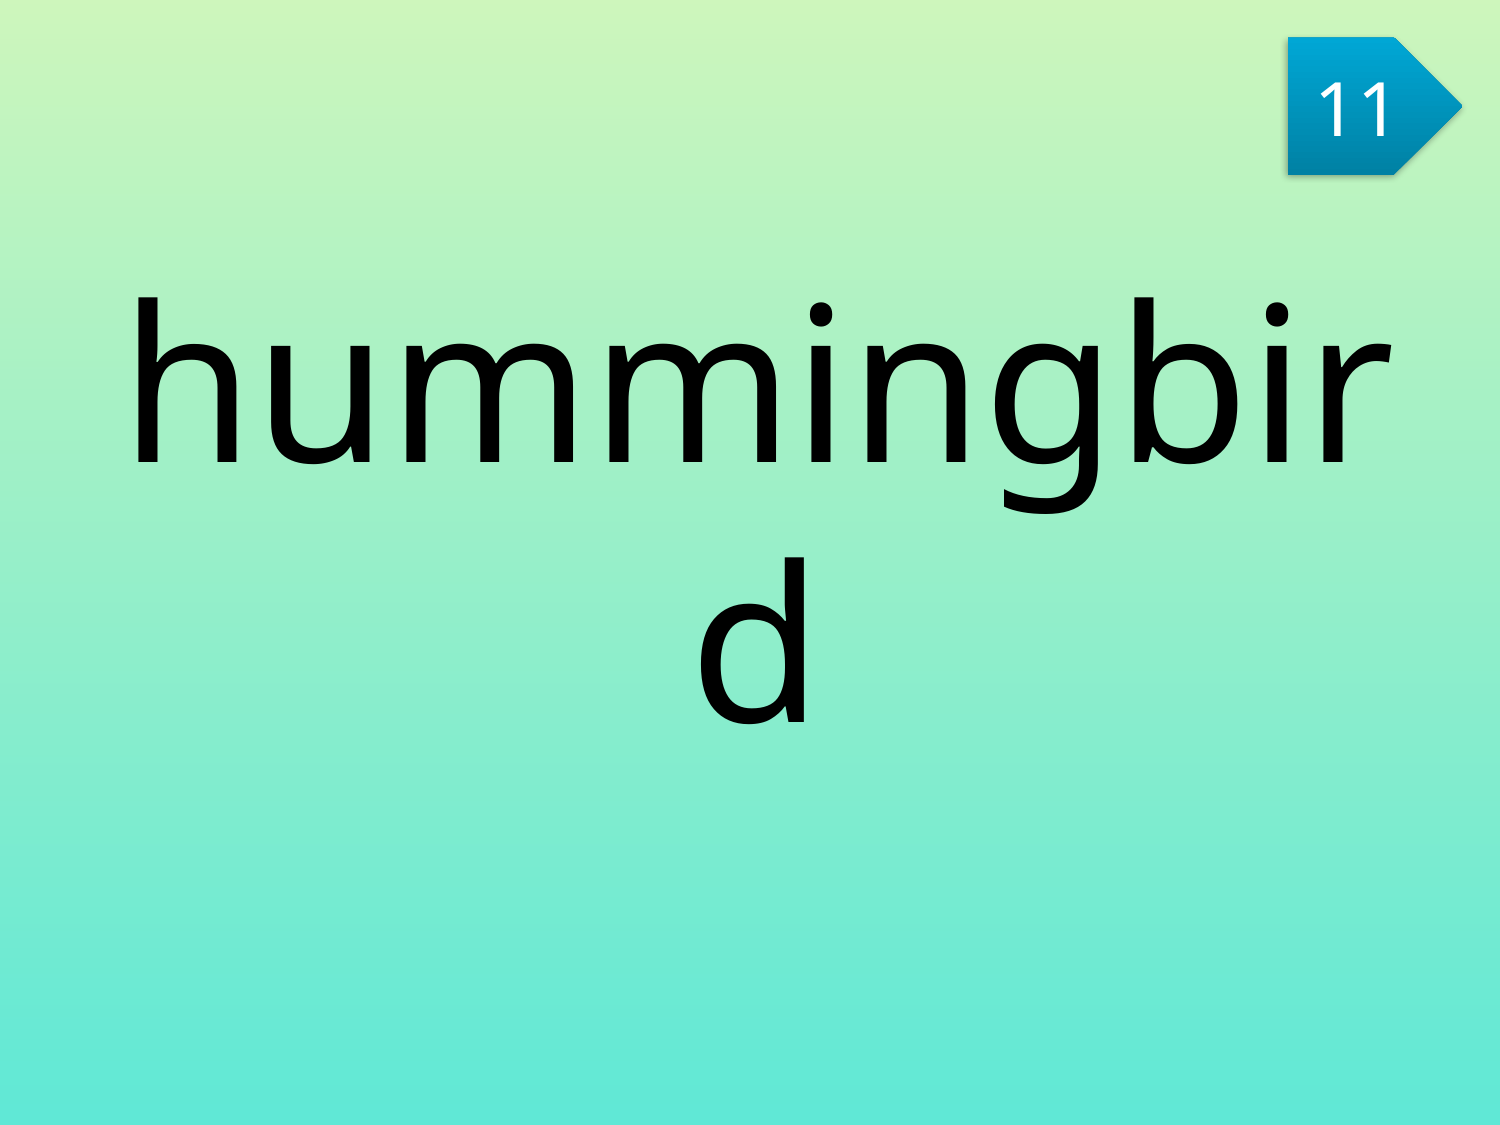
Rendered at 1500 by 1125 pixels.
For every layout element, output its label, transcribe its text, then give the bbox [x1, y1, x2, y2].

title hummingbird [50, 412, 1463, 600]
text_box 11 [1287, 37, 1463, 175]
